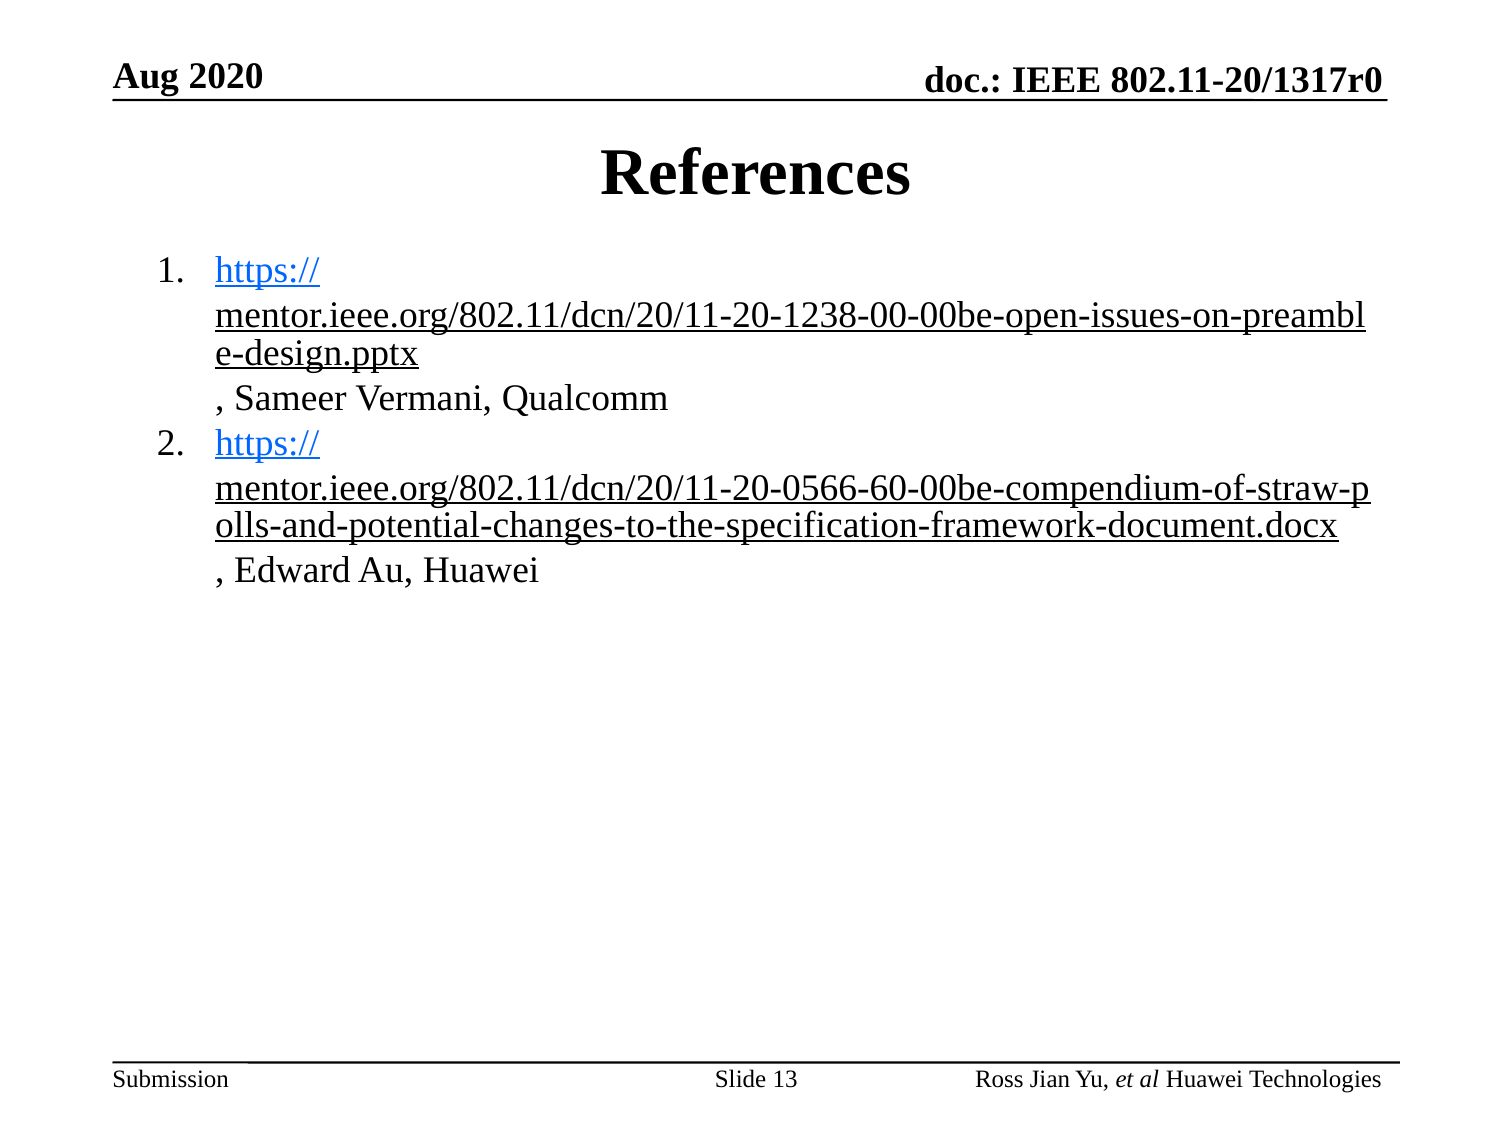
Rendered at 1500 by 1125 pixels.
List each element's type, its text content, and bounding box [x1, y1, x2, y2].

list https://mentor.ieee.org/802.11/dcn/20/11-20-1238-00-00be-open-issues-on-preamble-design.pptx, Sameer Vermani, Qualcomm https://mentor.ieee.org/802.11/dcn/20/11-20-0566-60-00be-compendium-of-straw-polls-and-potential-changes-to-the-specification-framework-document.docx, Edward Au, Huawei [112, 237, 1388, 913]
slide_number Slide 13 [712, 1061, 800, 1093]
text_box References [99, 124, 1413, 212]
